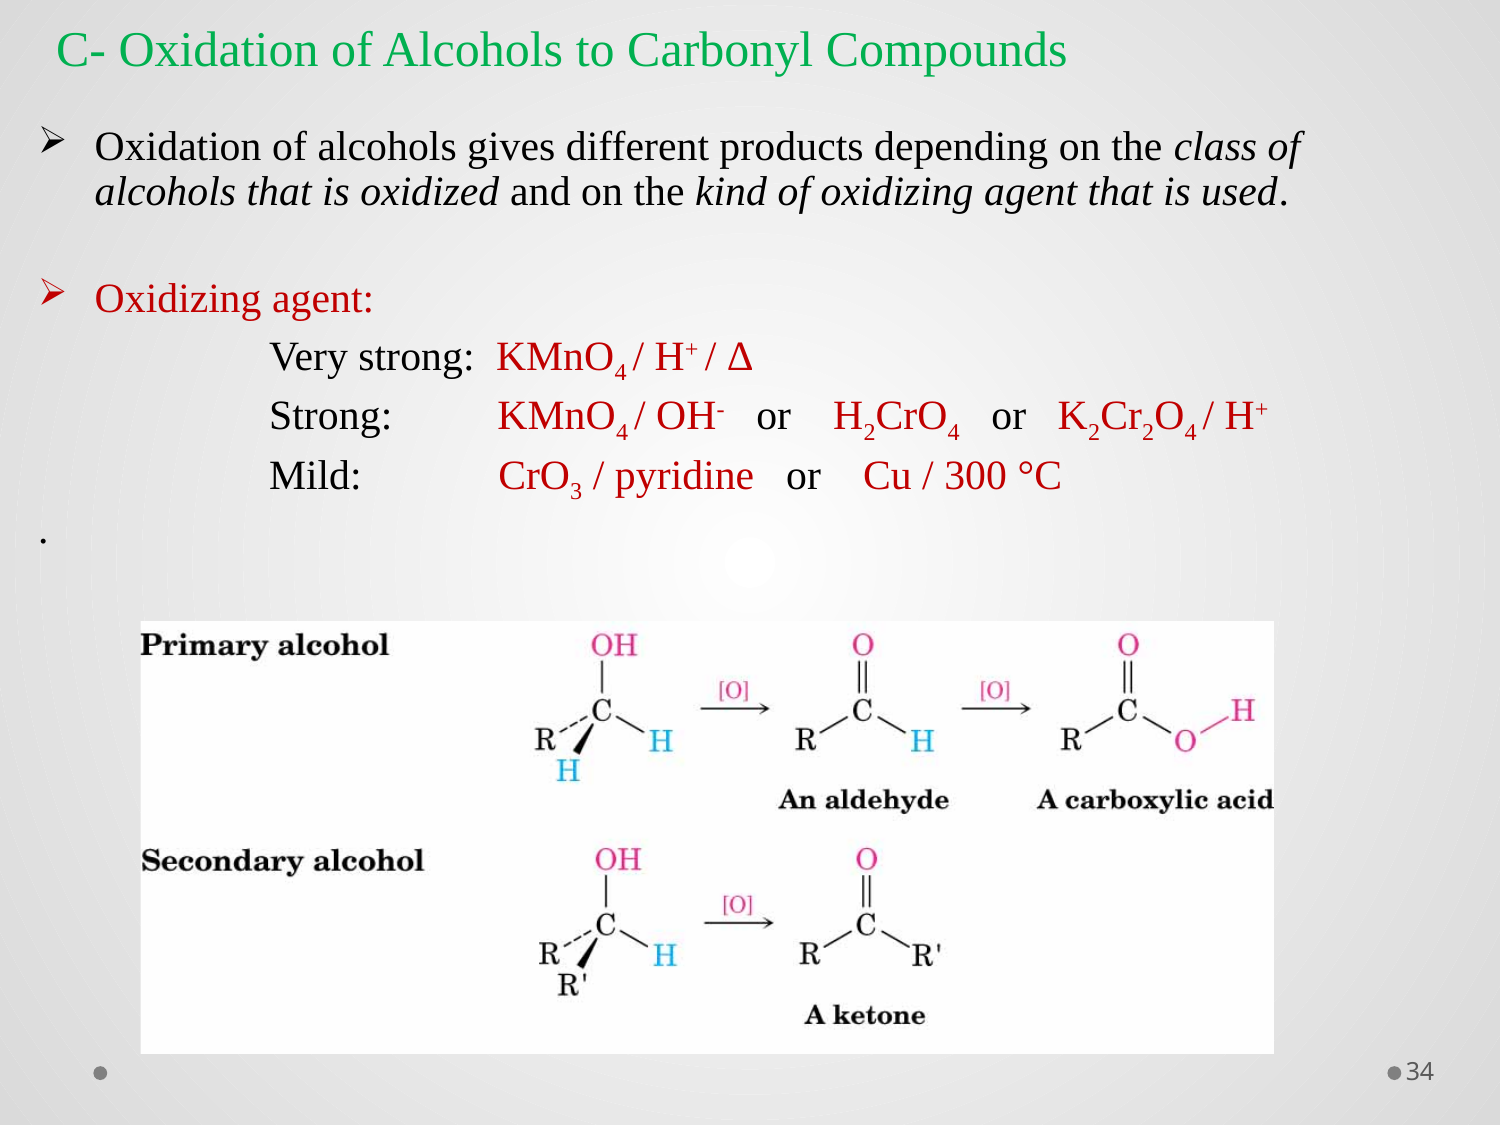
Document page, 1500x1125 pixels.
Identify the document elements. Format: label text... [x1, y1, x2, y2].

text_box Oxidation of alcohols gives different products depending on the class of alcohols that is oxidized and on the kind of oxidizing agent that is used. Oxidizing agent: Very strong: KMnO4 / H+ / Δ Strong: KMnO4 / OH- or H2CrO4 or K2Cr2O4 / H+ Mild: CrO3 / pyridine or Cu / 300 °C . [23, 117, 1442, 561]
picture [140, 620, 1275, 1054]
slide_number 34 [1401, 1042, 1494, 1103]
text_box C- Oxidation of Alcohols to Carbonyl Compounds [41, 9, 1271, 85]
